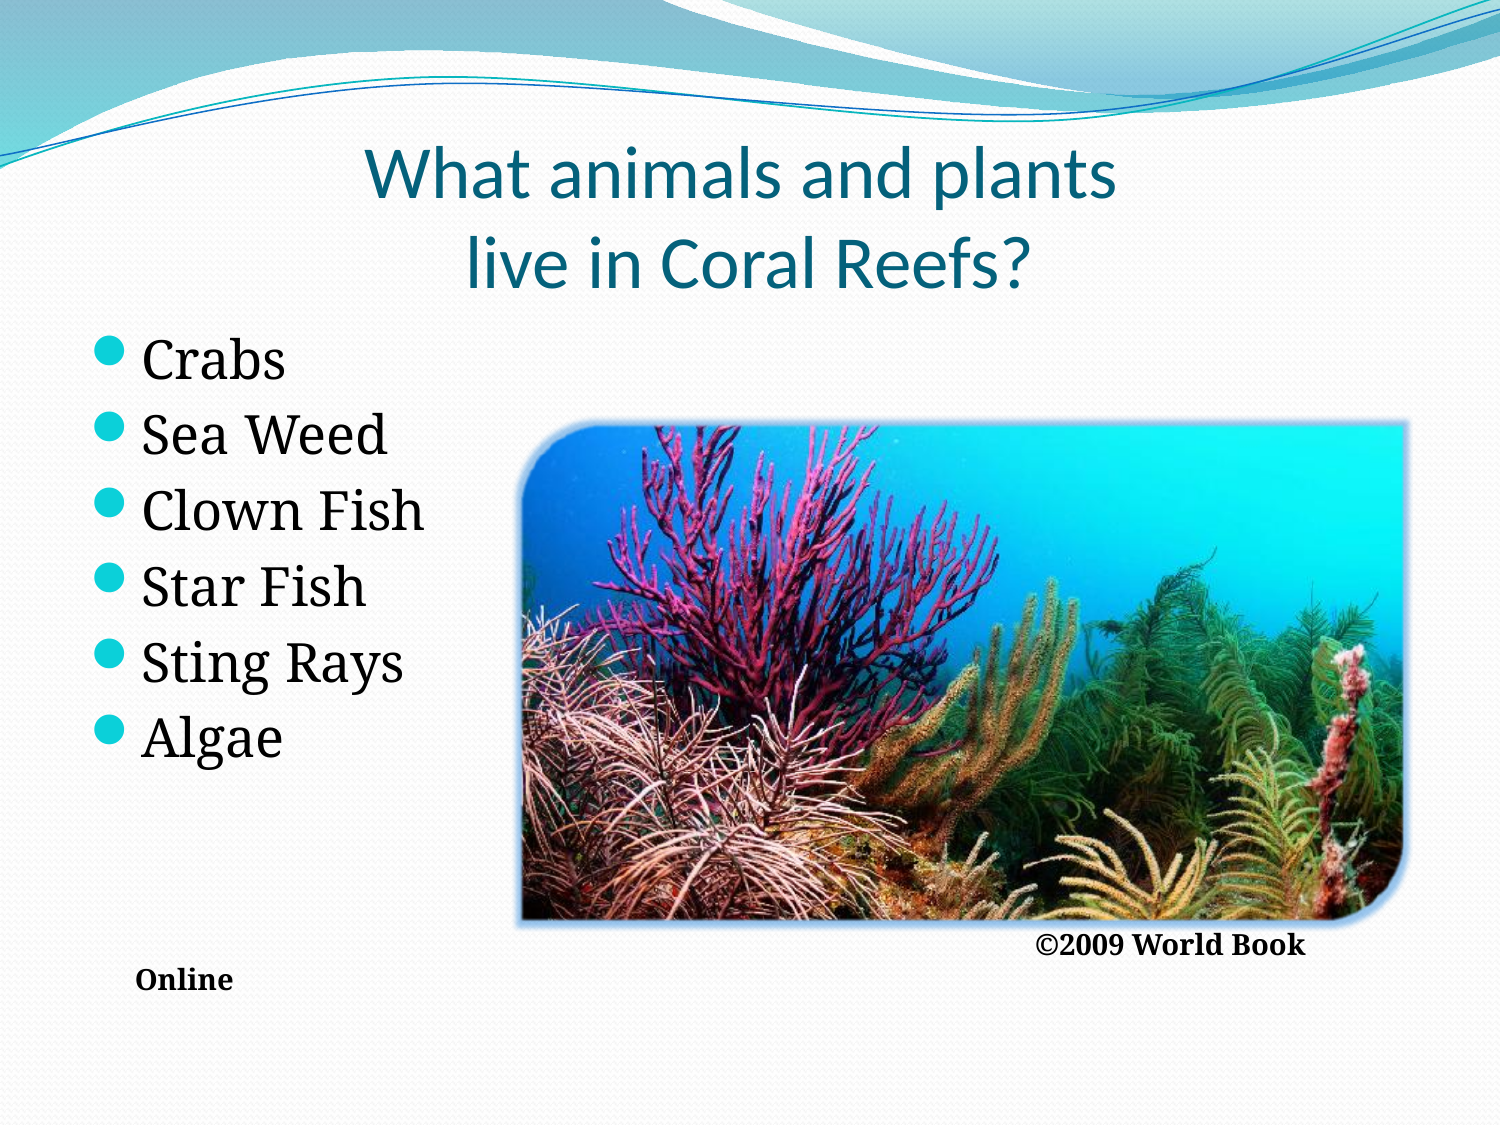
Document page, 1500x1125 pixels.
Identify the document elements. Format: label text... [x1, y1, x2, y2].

title What animals and plants live in Coral Reefs? [74, 115, 1426, 304]
list Crabs Sea Weed Clown Fish Star Fish Sting Rays Algae ©2009 World Book Online [74, 317, 1426, 1038]
picture [520, 424, 1404, 923]
